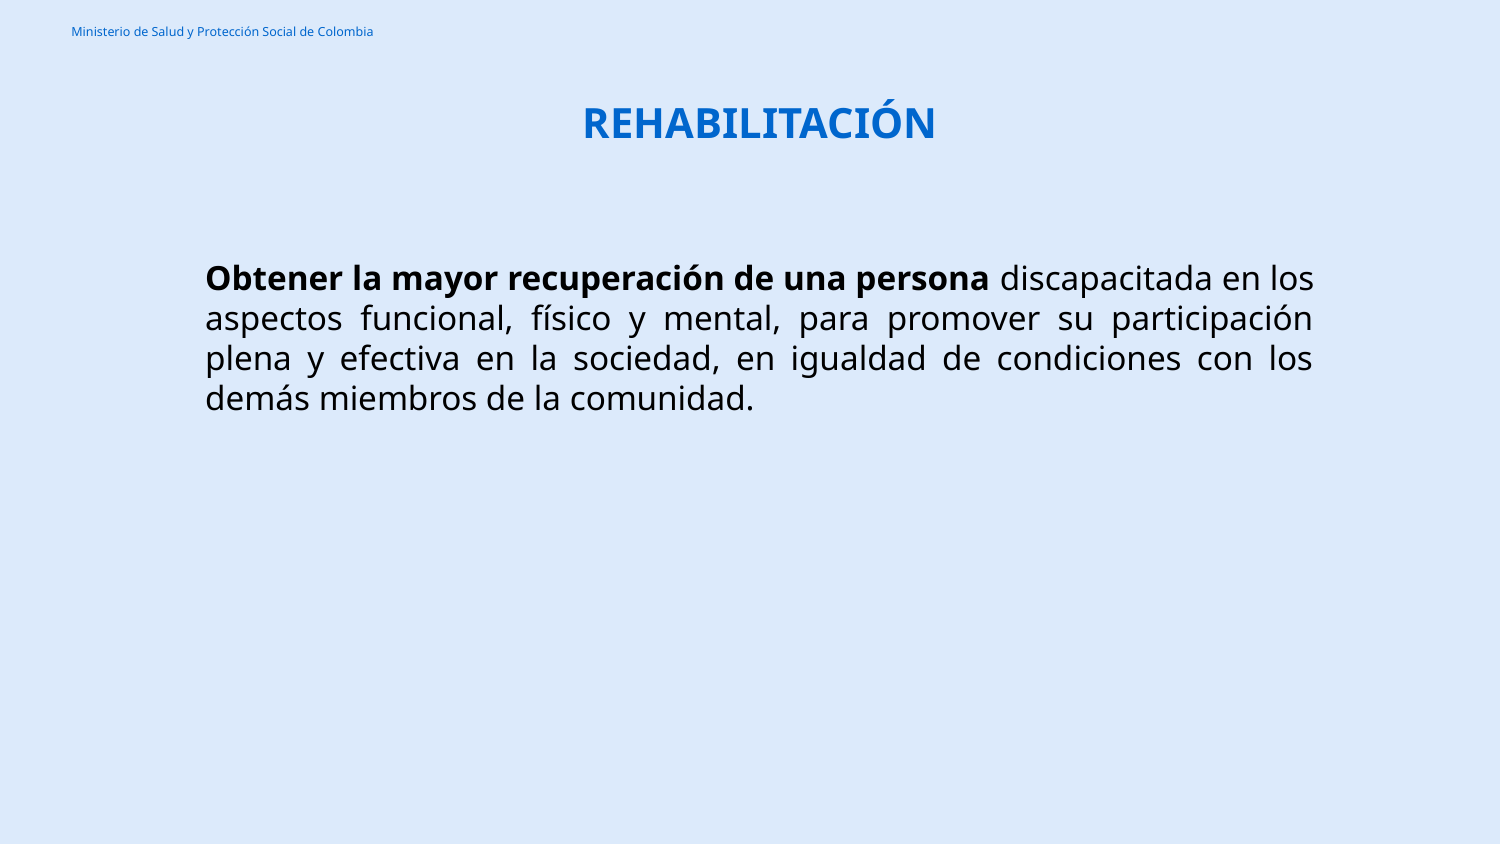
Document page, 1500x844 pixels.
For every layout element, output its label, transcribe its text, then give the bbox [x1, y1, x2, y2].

text_box REHABILITACIÓN [100, 94, 1420, 155]
text_box Obtener la mayor recuperación de una persona discapacitada en los aspectos funcional, físico y mental, para promover su participación plena y efectiva en la sociedad, en igualdad de condiciones con los demás miembros de la comunidad. [193, 251, 1327, 423]
